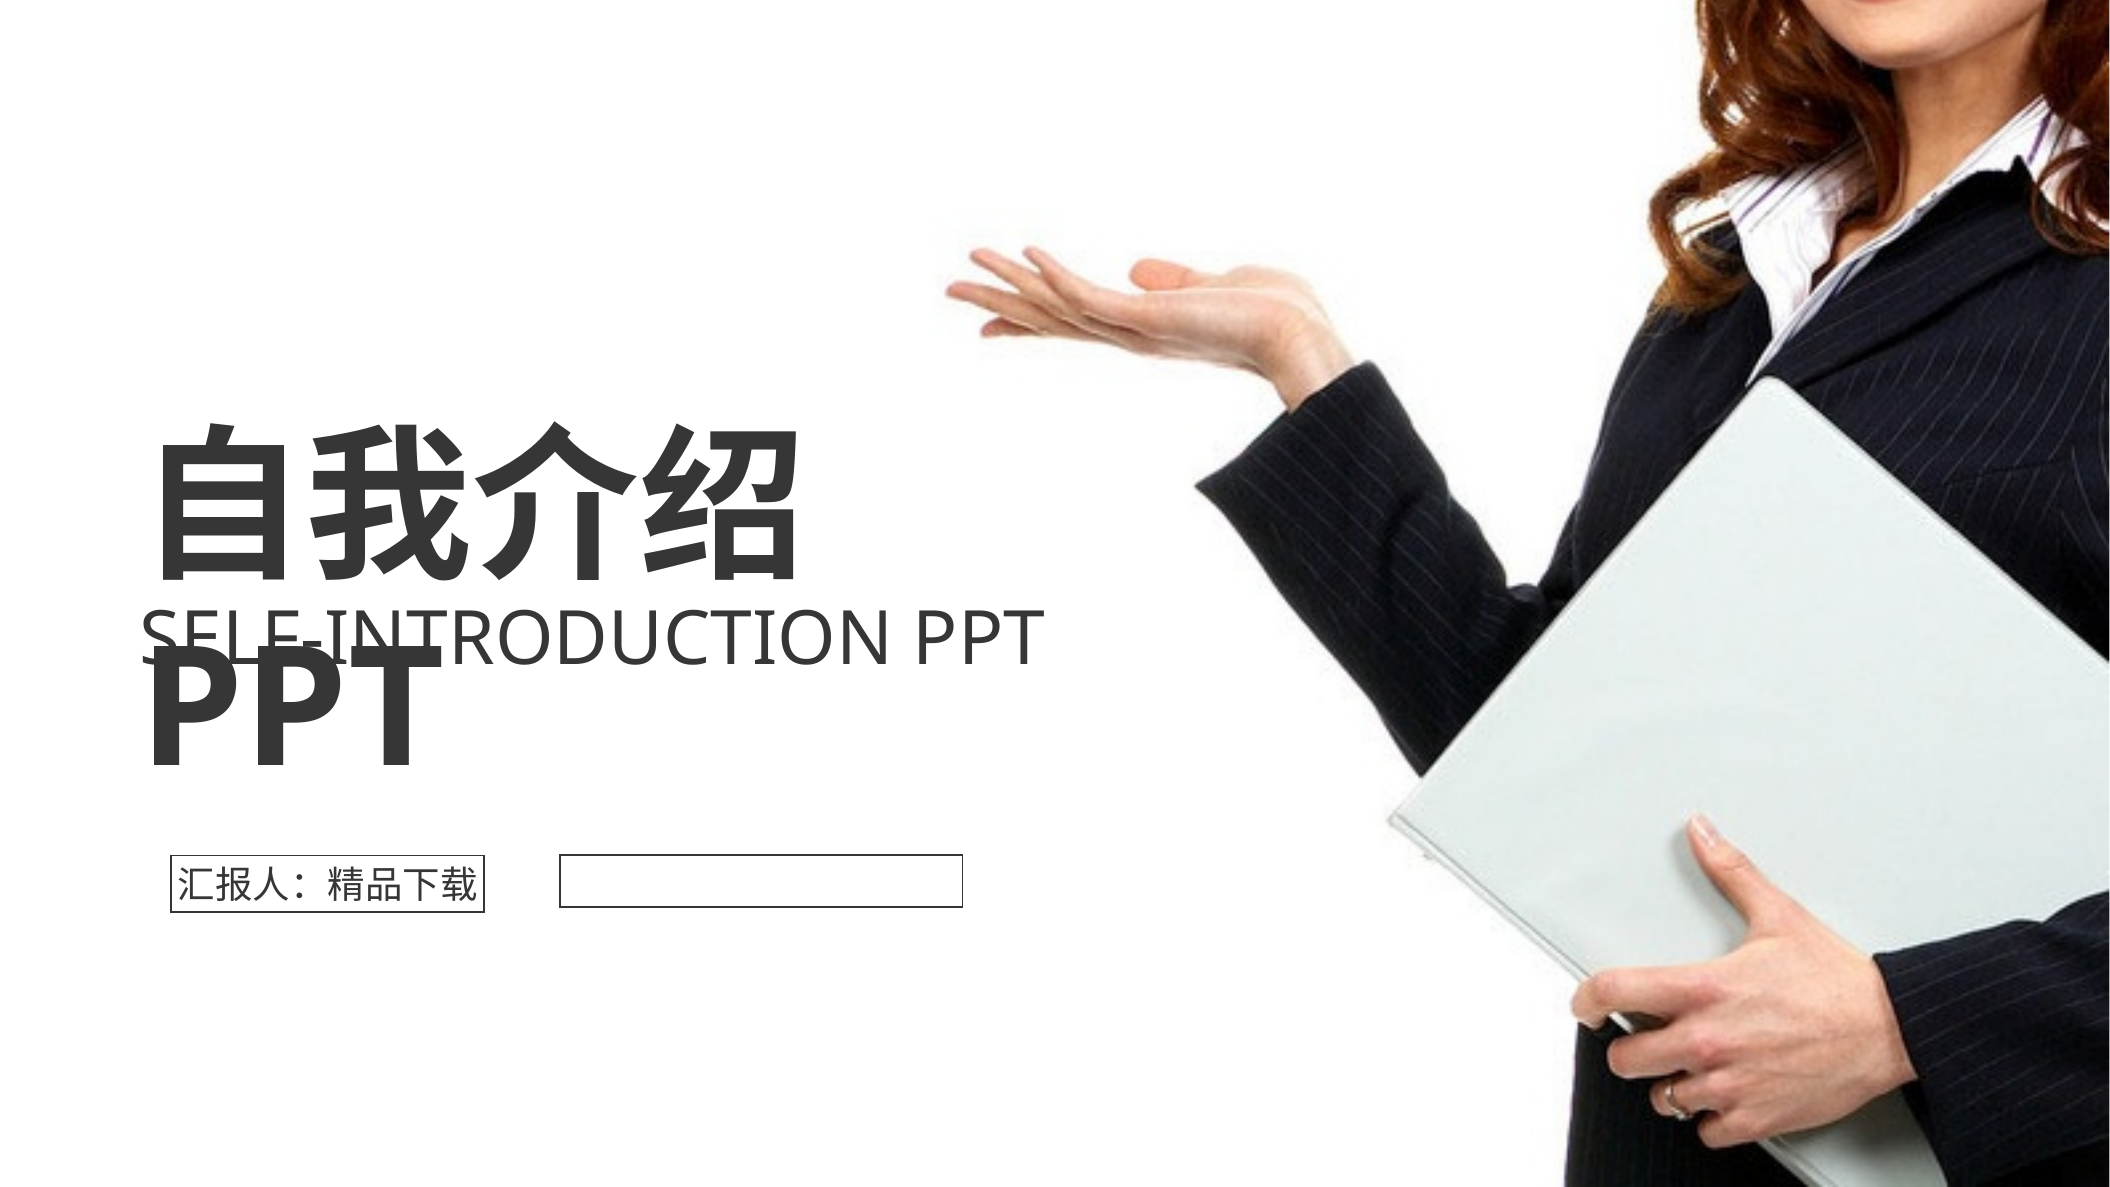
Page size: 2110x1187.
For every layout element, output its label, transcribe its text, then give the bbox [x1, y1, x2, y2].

text_box 自我介绍PPT [139, 398, 1135, 799]
text_box 汇报人：精品下载 [170, 855, 484, 913]
text_box SELF-INTRODUCTION PPT [139, 589, 1096, 680]
text_box [559, 855, 963, 908]
text_box [0, 0, 2110, 1187]
